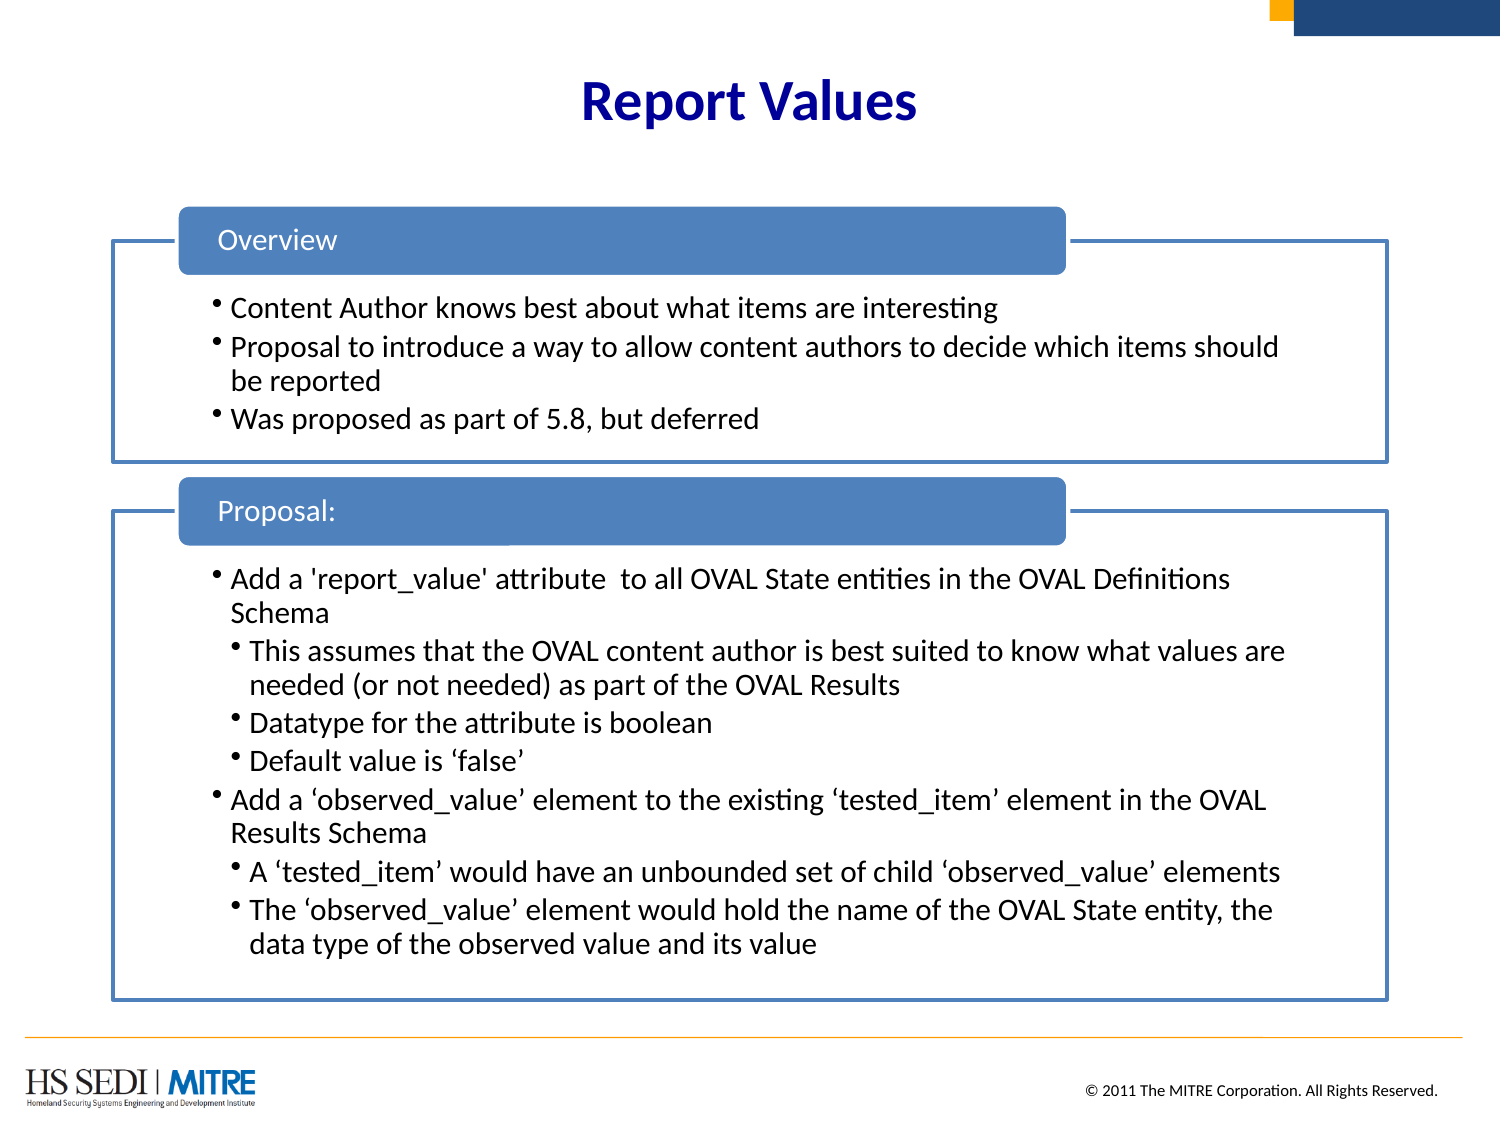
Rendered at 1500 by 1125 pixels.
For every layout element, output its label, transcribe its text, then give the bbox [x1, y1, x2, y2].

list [112, 180, 1387, 1024]
picture [20, 1058, 271, 1122]
title Report Values [43, 62, 1457, 151]
